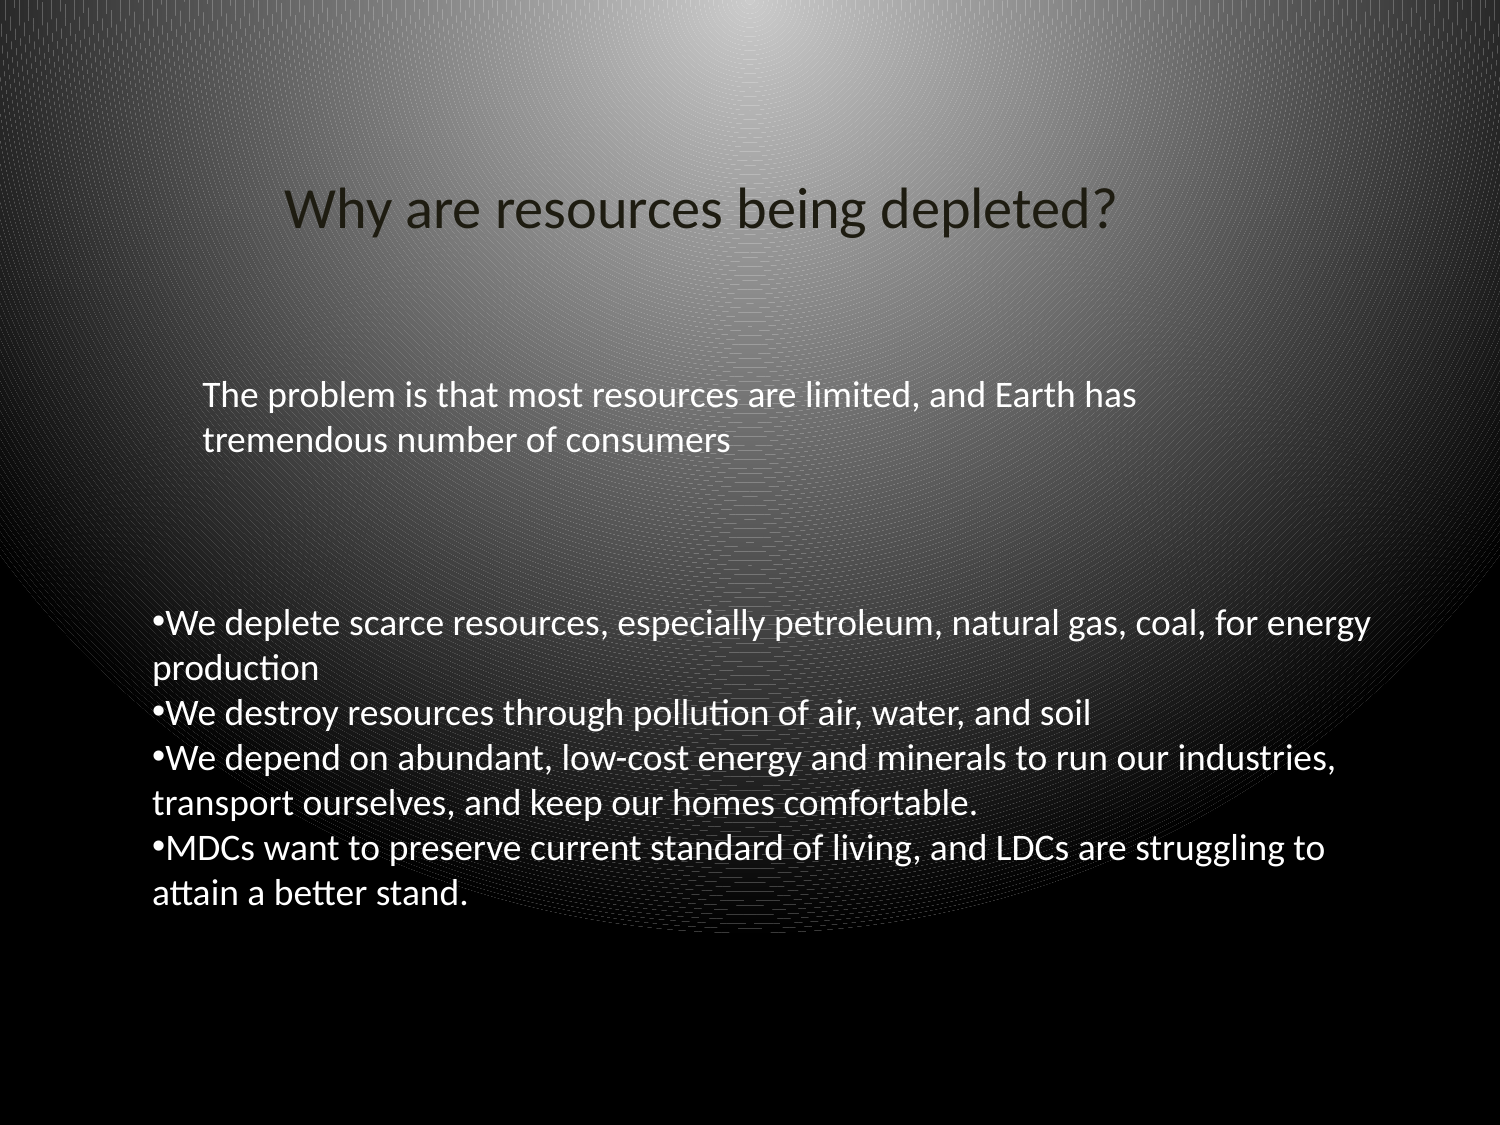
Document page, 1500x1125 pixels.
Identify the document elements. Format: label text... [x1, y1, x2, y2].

text_box The problem is that most resources are limited, and Earth has tremendous number of consumers [187, 362, 1325, 468]
text_box Why are resources being depleted? [137, 162, 1200, 248]
text_box We deplete scarce resources, especially petroleum, natural gas, coal, for energy production We destroy resources through pollution of air, water, and soil We depend on abundant, low-cost energy and minerals to run our industries, transport ourselves, and keep our homes comfortable. MDCs want to preserve current standard of living, and LDCs are struggling to attain a better stand. [137, 590, 1400, 921]
